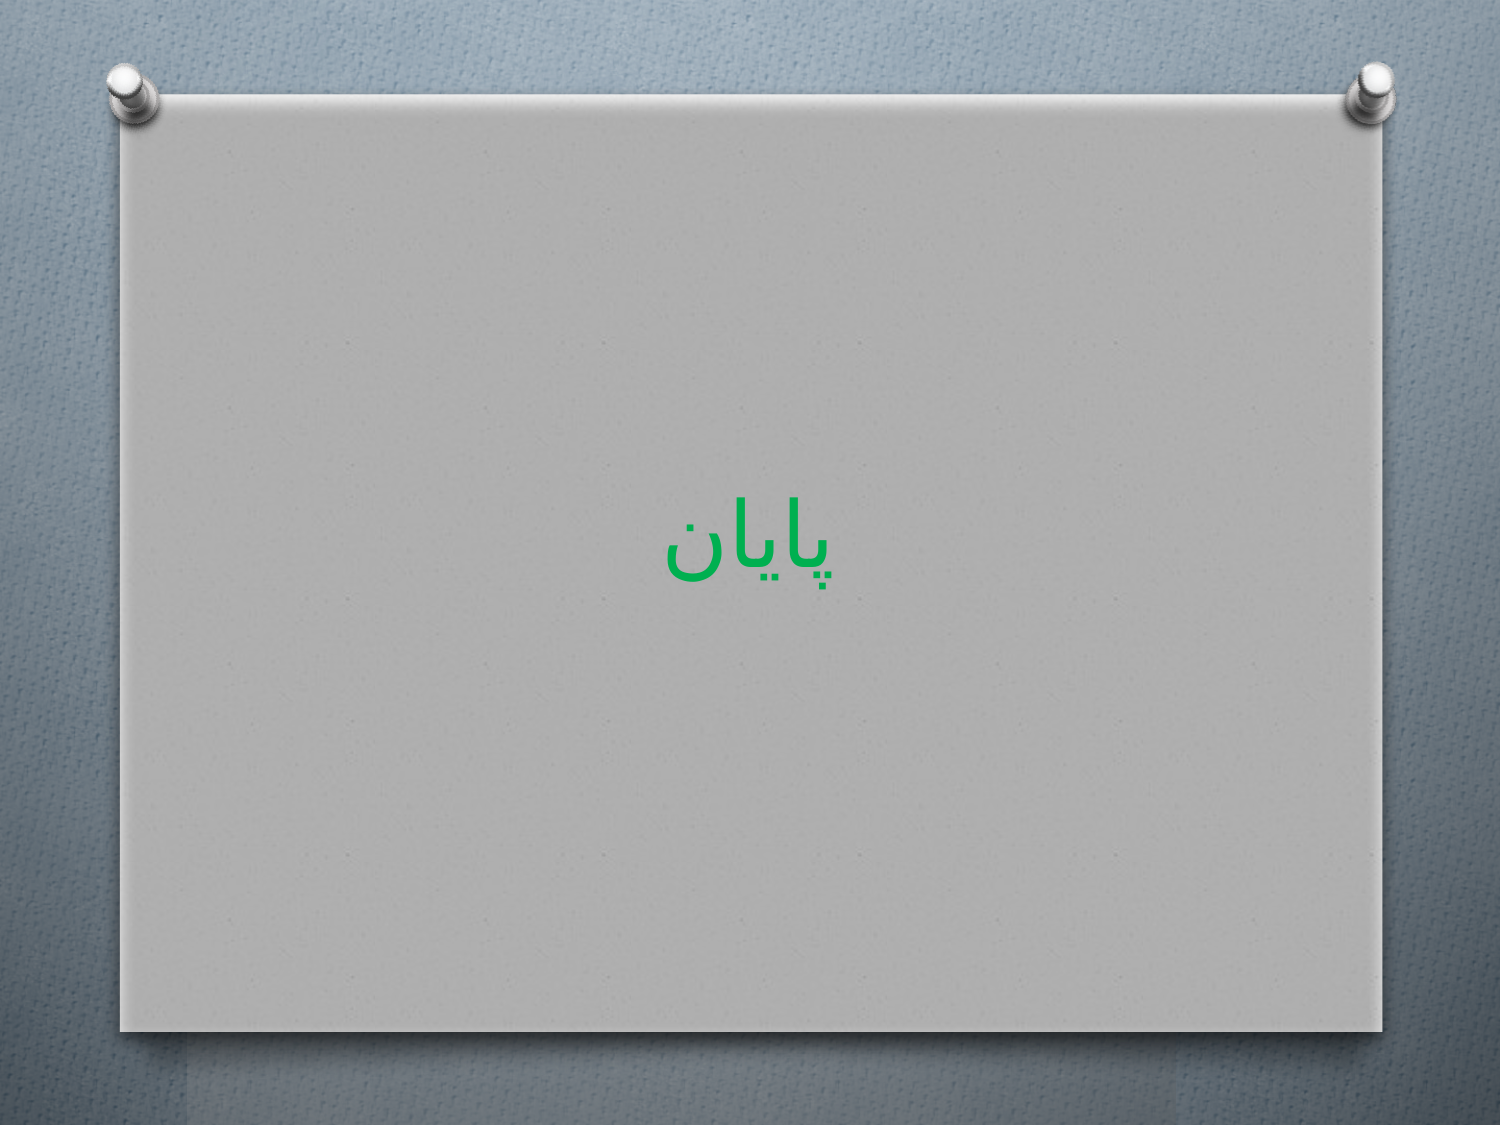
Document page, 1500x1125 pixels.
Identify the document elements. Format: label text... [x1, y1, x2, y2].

picture [1317, 35, 1439, 156]
list پایان [240, 249, 1257, 775]
picture [75, 29, 198, 153]
